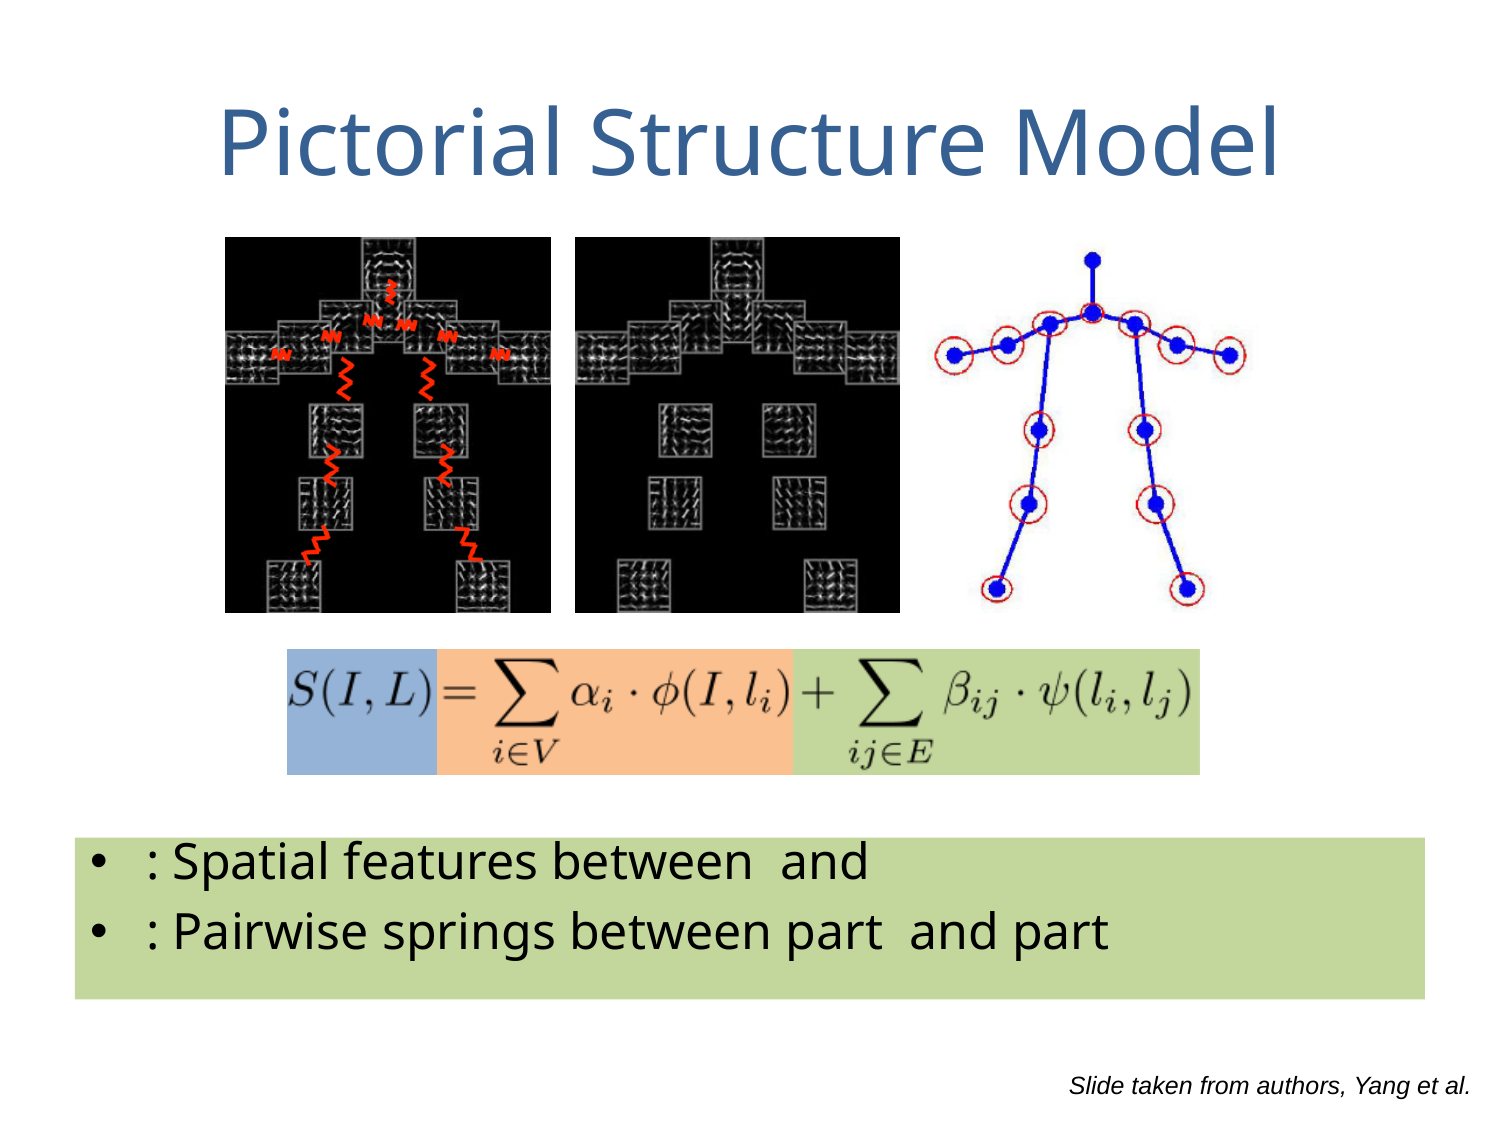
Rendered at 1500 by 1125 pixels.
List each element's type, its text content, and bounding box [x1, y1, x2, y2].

picture [224, 237, 551, 613]
title Pictorial Structure Model [75, 45, 1425, 233]
text_box Slide taken from authors, Yang et al. [687, 1062, 1488, 1108]
text_box [73, 835, 1427, 1002]
picture [574, 237, 900, 613]
picture [287, 649, 1201, 776]
picture [912, 237, 1271, 613]
